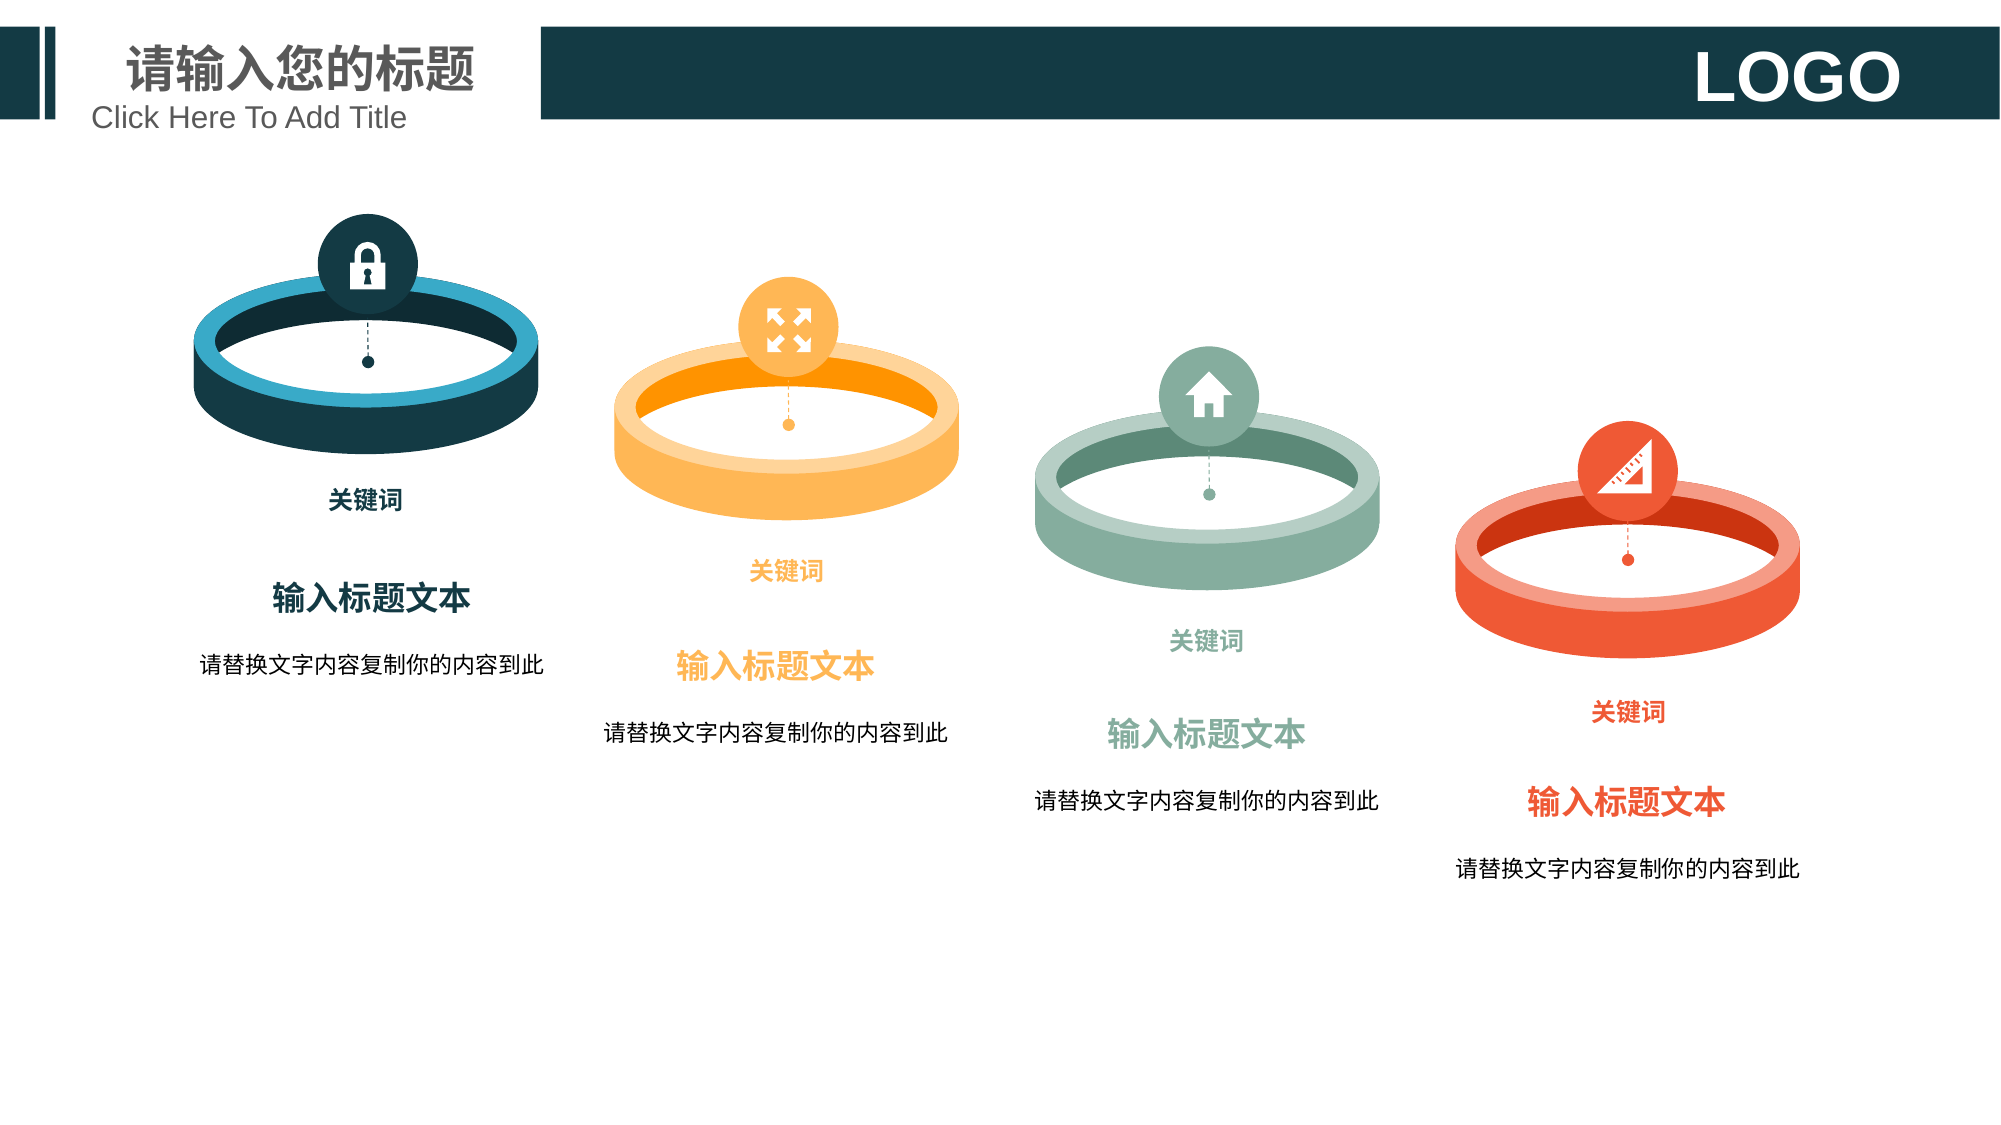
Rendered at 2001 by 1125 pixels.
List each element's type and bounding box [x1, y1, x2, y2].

text_box [186, 213, 558, 719]
text_box [1021, 346, 1393, 855]
text_box [590, 276, 962, 787]
text_box [1442, 420, 1813, 923]
